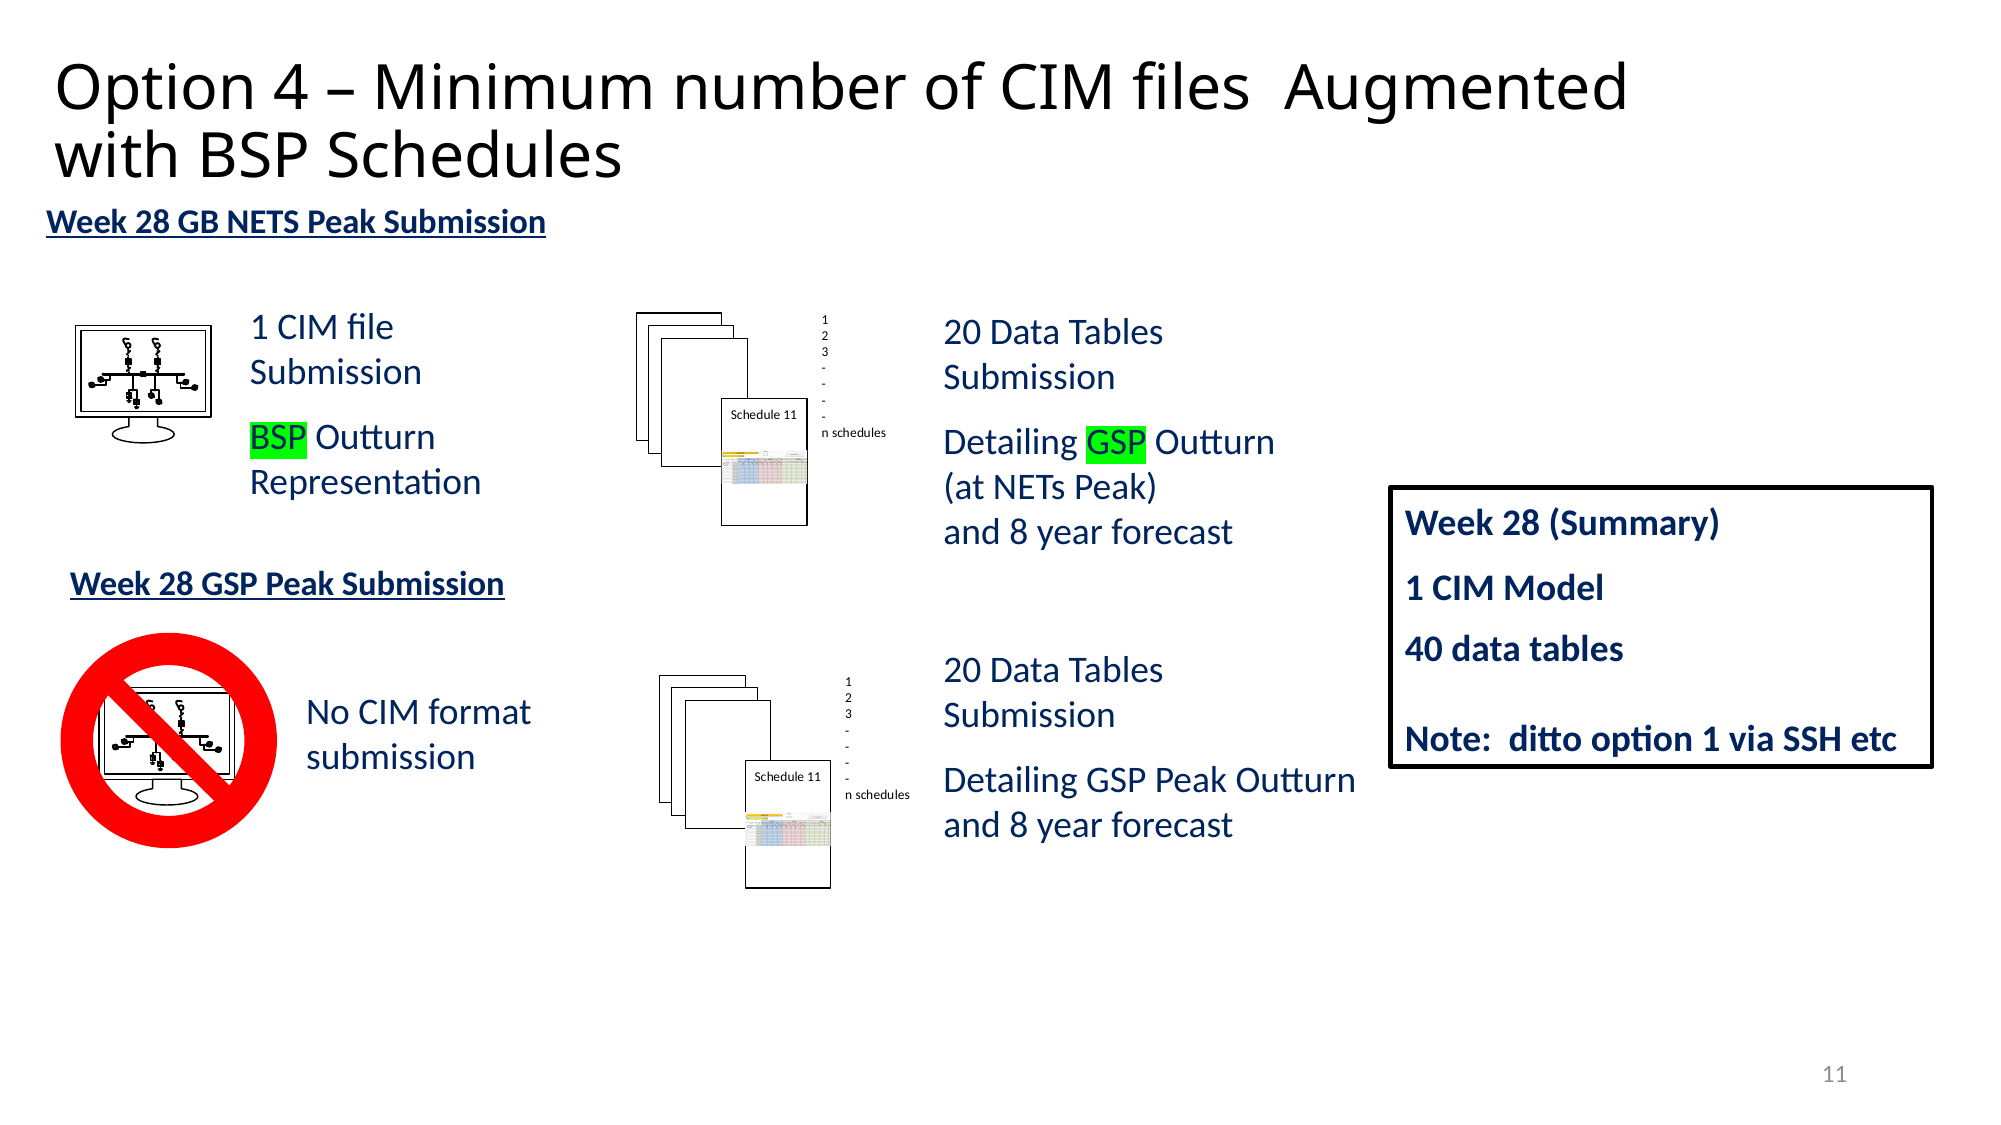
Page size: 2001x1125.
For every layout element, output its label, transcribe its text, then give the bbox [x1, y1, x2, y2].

title Option 4 – Minimum number of CIM files Augmented with BSP Schedules [39, 14, 1765, 232]
picture [657, 672, 926, 890]
picture [72, 314, 213, 453]
text_box No CIM format submission [291, 672, 560, 823]
text_box Week 28 (Summary) 1 CIM Model 40 data tables Note: ditto option 1 via SSH etc [1390, 487, 1933, 767]
picture [633, 310, 903, 528]
picture [58, 630, 278, 850]
text_box 1 CIM file Submission BSP Outturn Representation [235, 287, 620, 505]
text_box Week 28 GB NETS Peak Submission [31, 184, 611, 256]
text_box 20 Data Tables Submission Detailing GSP Outturn (at NETs Peak) and 8 year forecast [928, 292, 1282, 545]
slide_number 11 [1412, 1042, 1863, 1103]
text_box 20 Data Tables Submission Detailing GSP Peak Outturn and 8 year forecast [928, 630, 1282, 883]
text_box Week 28 GSP Peak Submission [55, 546, 634, 618]
